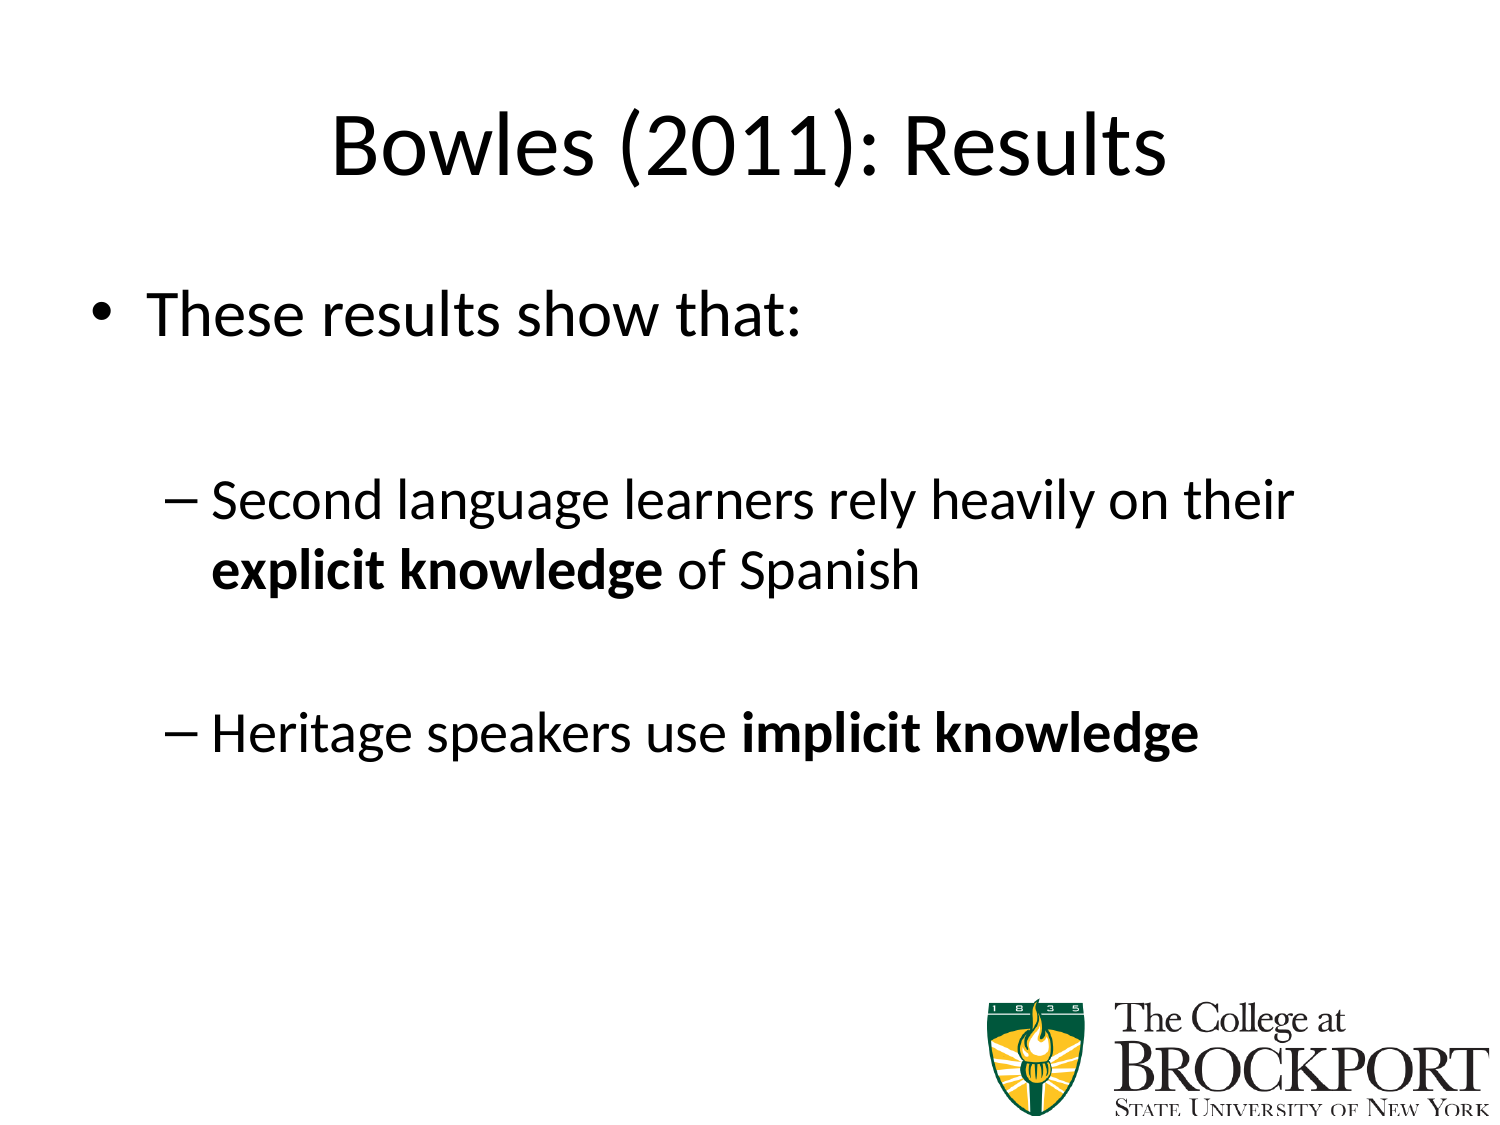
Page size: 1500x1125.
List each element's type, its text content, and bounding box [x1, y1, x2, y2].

title Bowles (2011): Results [75, 45, 1425, 233]
list These results show that: Second language learners rely heavily on their explicit knowledge of Spanish Heritage speakers use implicit knowledge [75, 262, 1425, 1005]
